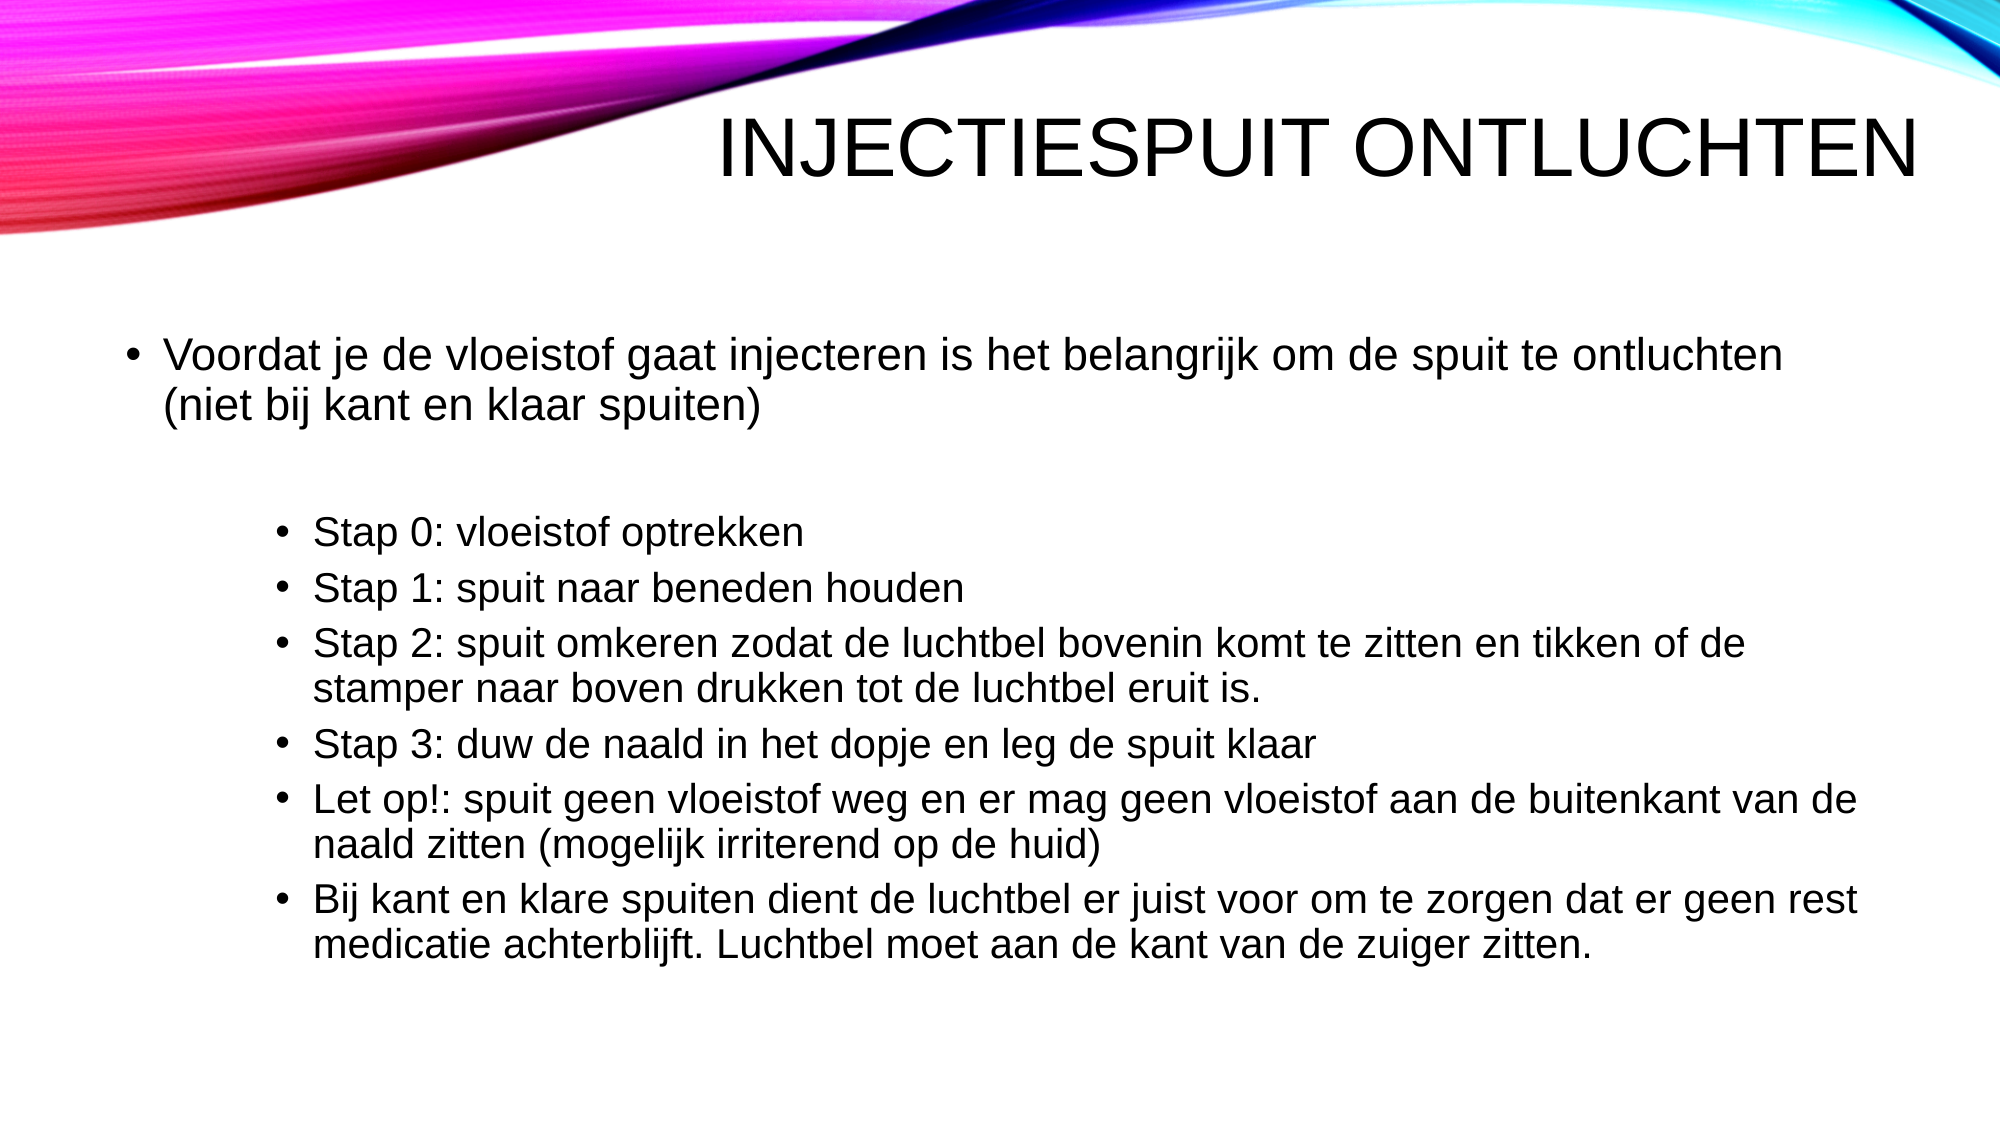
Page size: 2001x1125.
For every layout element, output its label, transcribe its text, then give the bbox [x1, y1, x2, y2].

picture [1910, 0, 2000, 45]
picture [0, 0, 2000, 237]
picture [1890, 0, 2000, 75]
title Injectiespuit ontluchten [586, 51, 1937, 248]
list Voordat je de vloeistof gaat injecteren is het belangrijk om de spuit te ontluchten (niet bij kant en klaar spuiten) Stap 0: vloeistof optrekken Stap 1: spuit naar beneden houden Stap 2: spuit omkeren zodat de luchtbel bovenin komt te zitten en tikken of de stamper naar boven drukken tot de luchtbel eruit is. Stap 3: duw de naald in het dopje en leg de spuit klaar Let op!: spuit geen vloeistof weg en er mag geen vloeistof aan de buitenkant van de naald zitten (mogelijk irriterend op de huid) Bij kant en klare spuiten dient de luchtbel er juist voor om te zorgen dat er geen rest medicatie achterblijft. Luchtbel moet aan de kant van de zuiger zitten. [110, 248, 1878, 1057]
